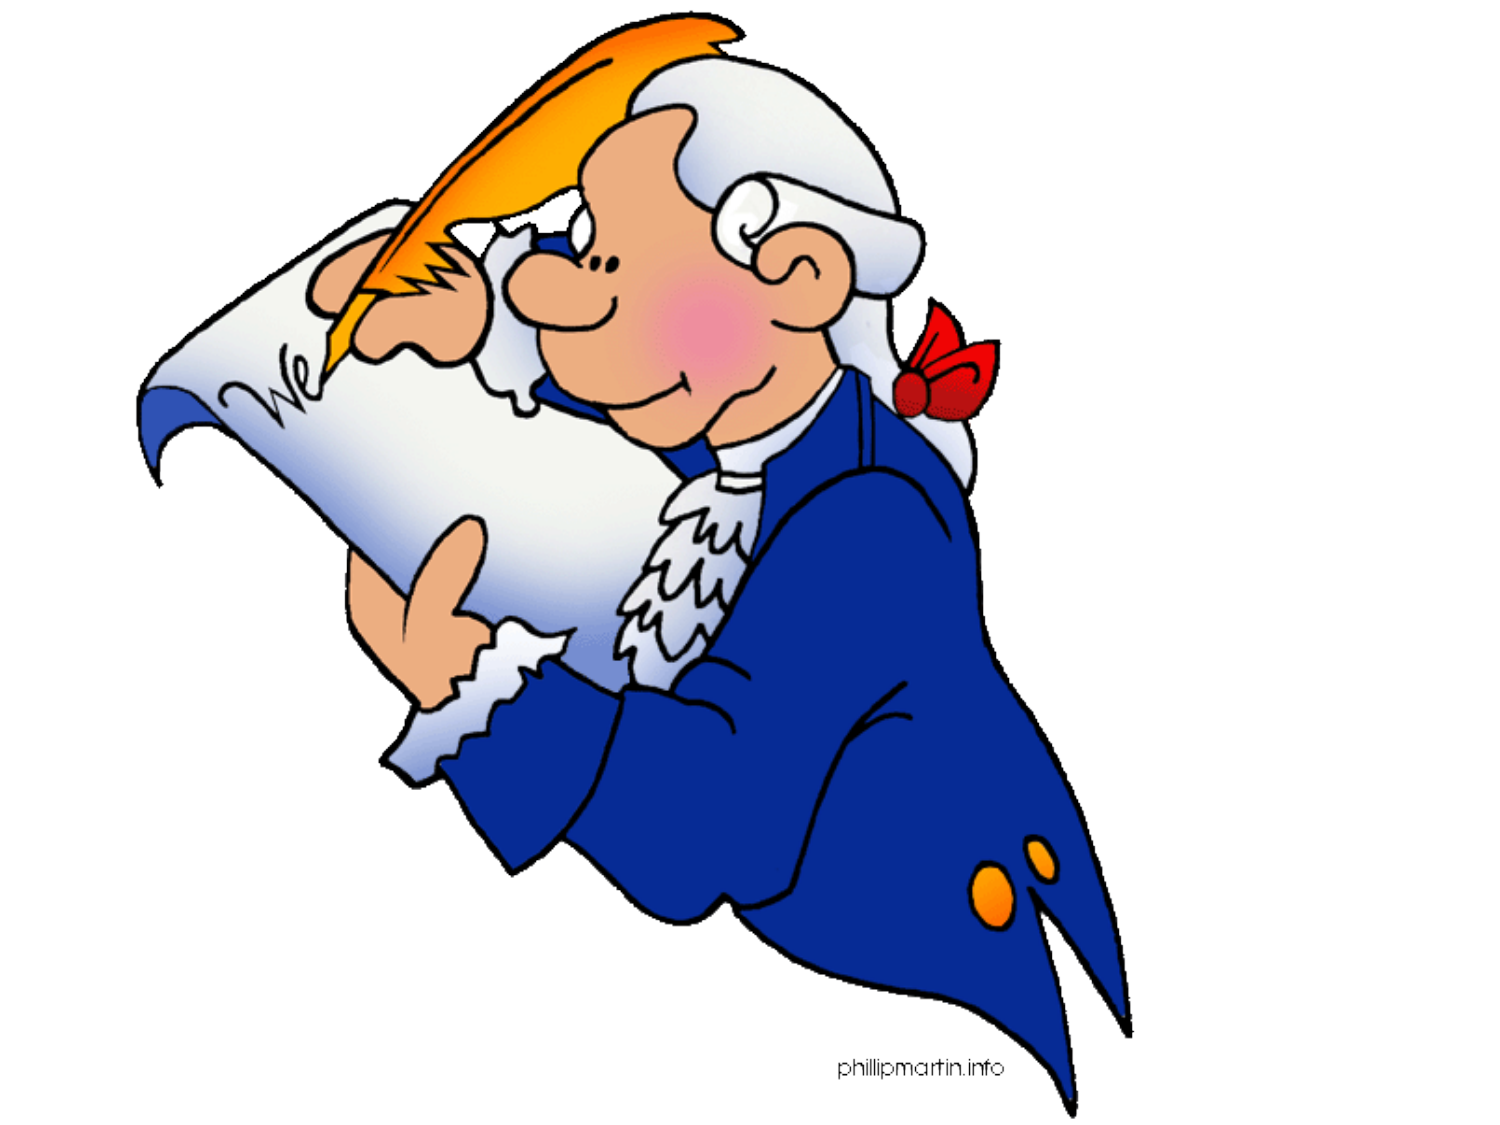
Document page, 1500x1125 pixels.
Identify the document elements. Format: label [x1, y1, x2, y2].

picture [62, 0, 1201, 1125]
